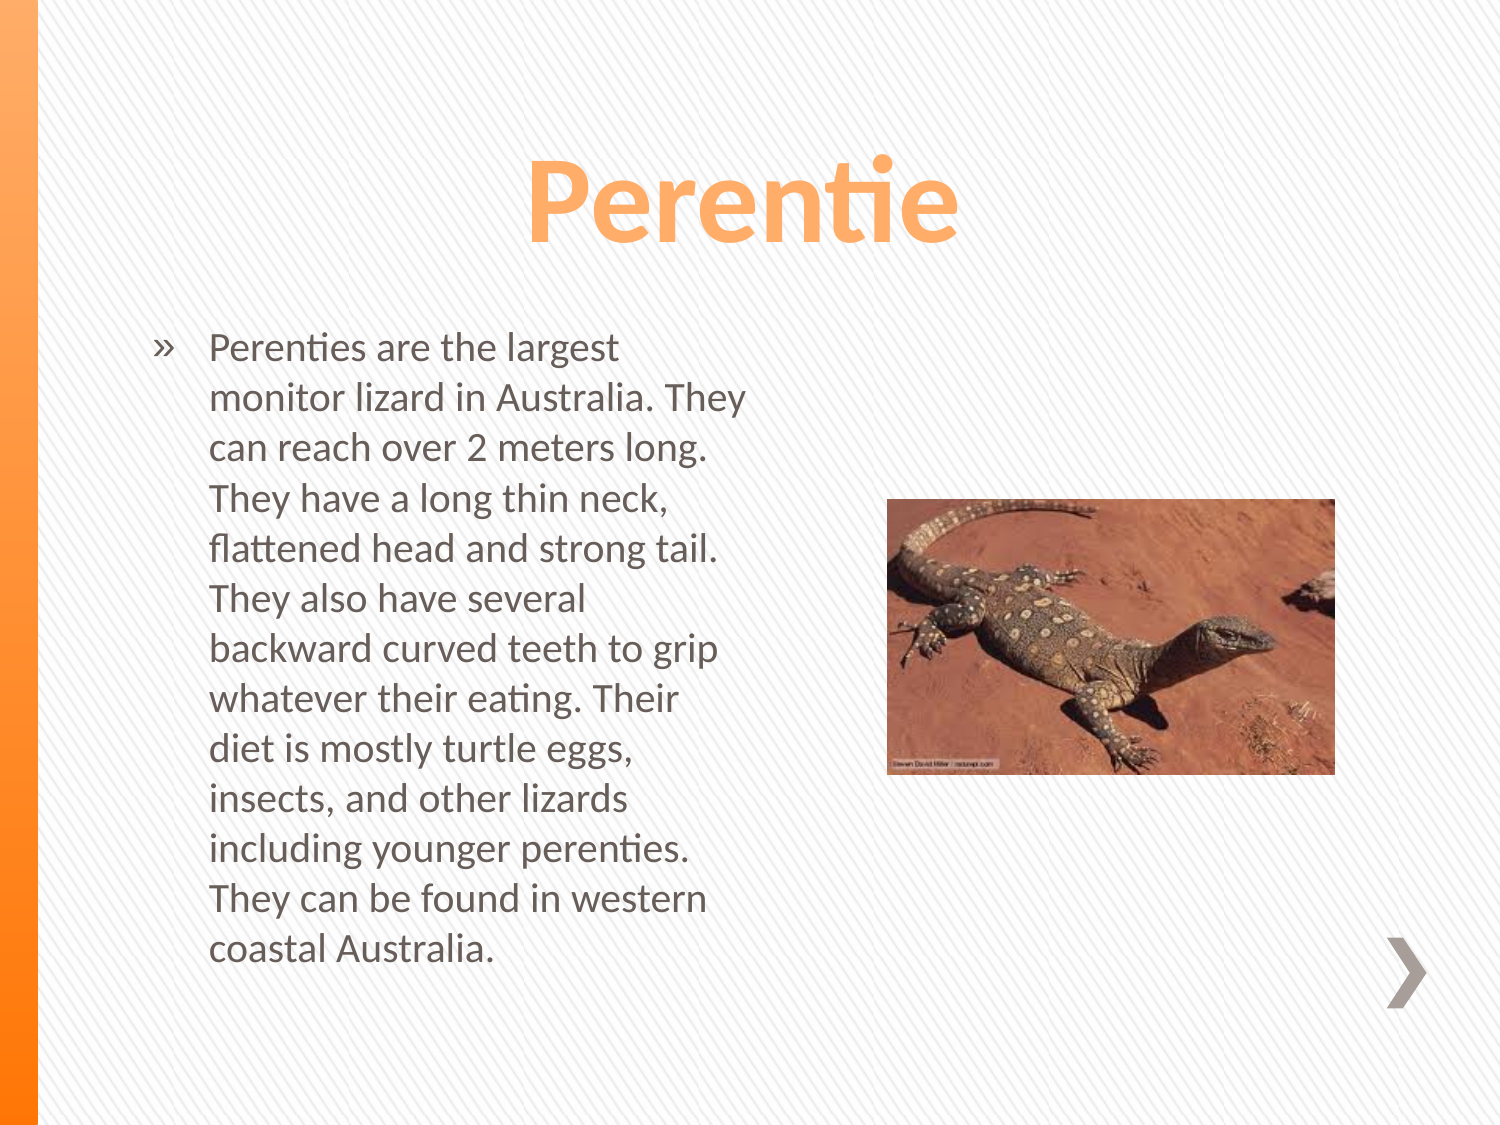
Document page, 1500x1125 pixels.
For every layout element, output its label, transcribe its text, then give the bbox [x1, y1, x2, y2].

list Perenties are the largest monitor lizard in Australia. They can reach over 2 meters long. They have a long thin neck, flattened head and strong tail. They also have several backward curved teeth to grip whatever their eating. Their diet is mostly turtle eggs, insects, and other lizards including younger perenties. They can be found in western coastal Australia. [137, 312, 763, 1038]
title Perentie [150, 87, 1338, 275]
picture [887, 499, 1335, 776]
